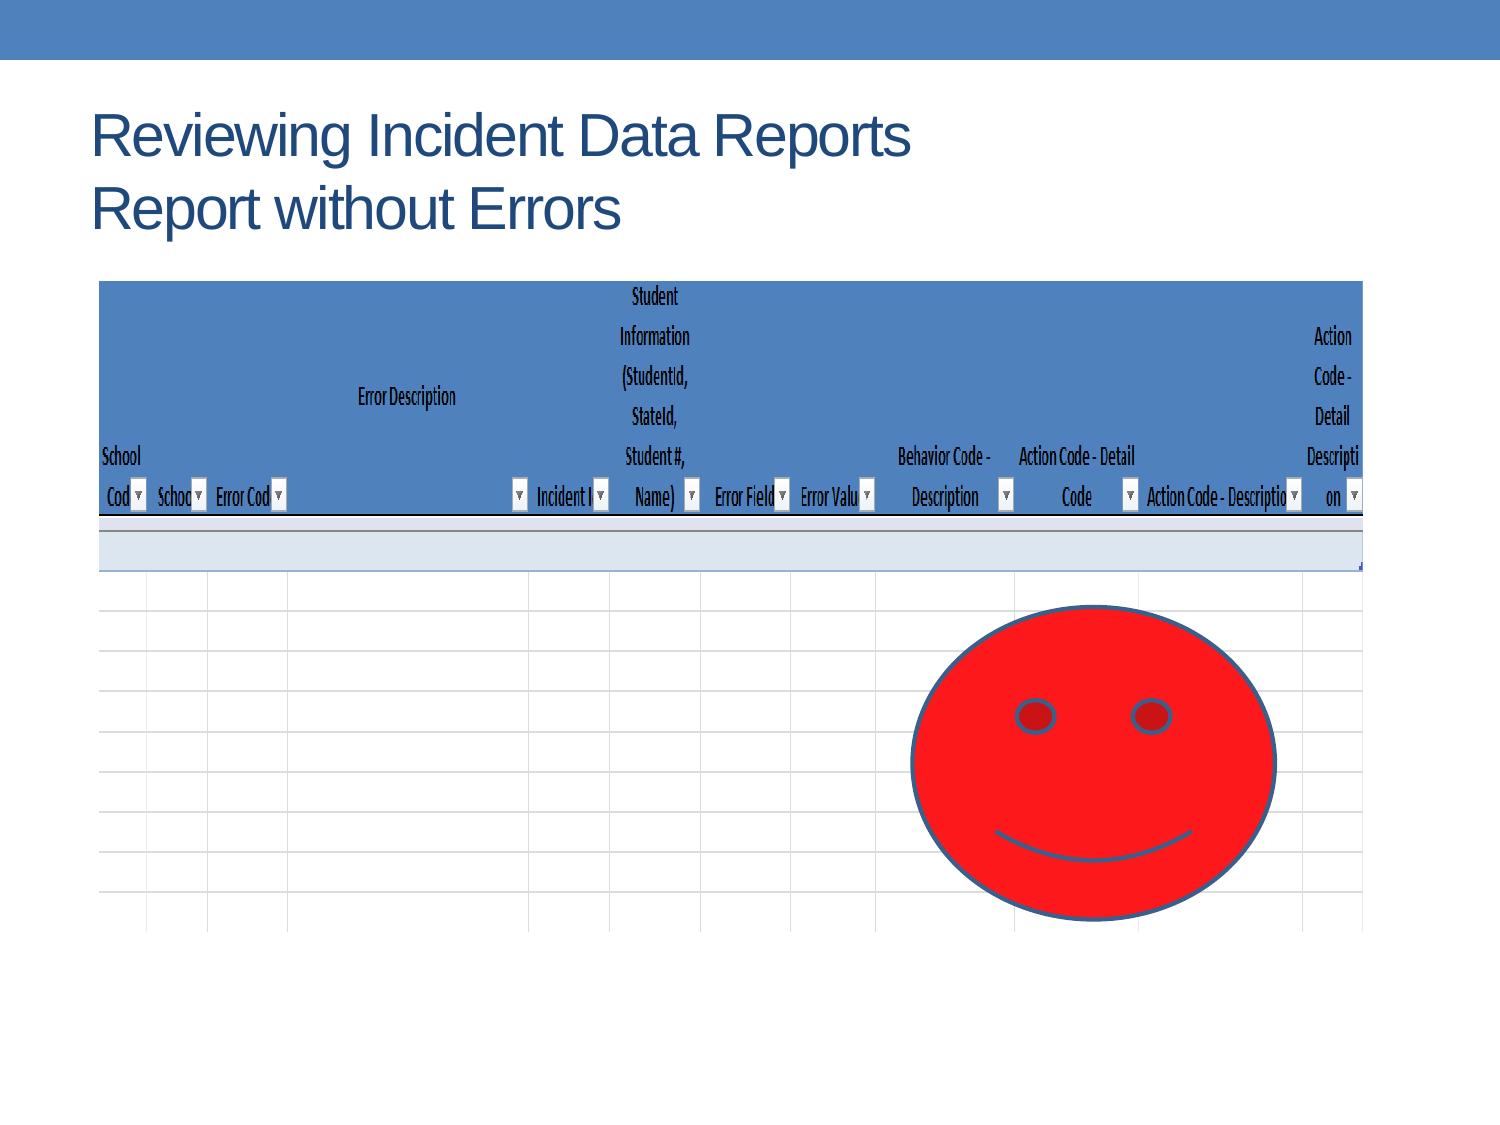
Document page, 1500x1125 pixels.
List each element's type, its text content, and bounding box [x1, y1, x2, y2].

title Reviewing Incident Data Reports Report without Errors [75, 87, 1425, 250]
picture [99, 281, 1363, 933]
